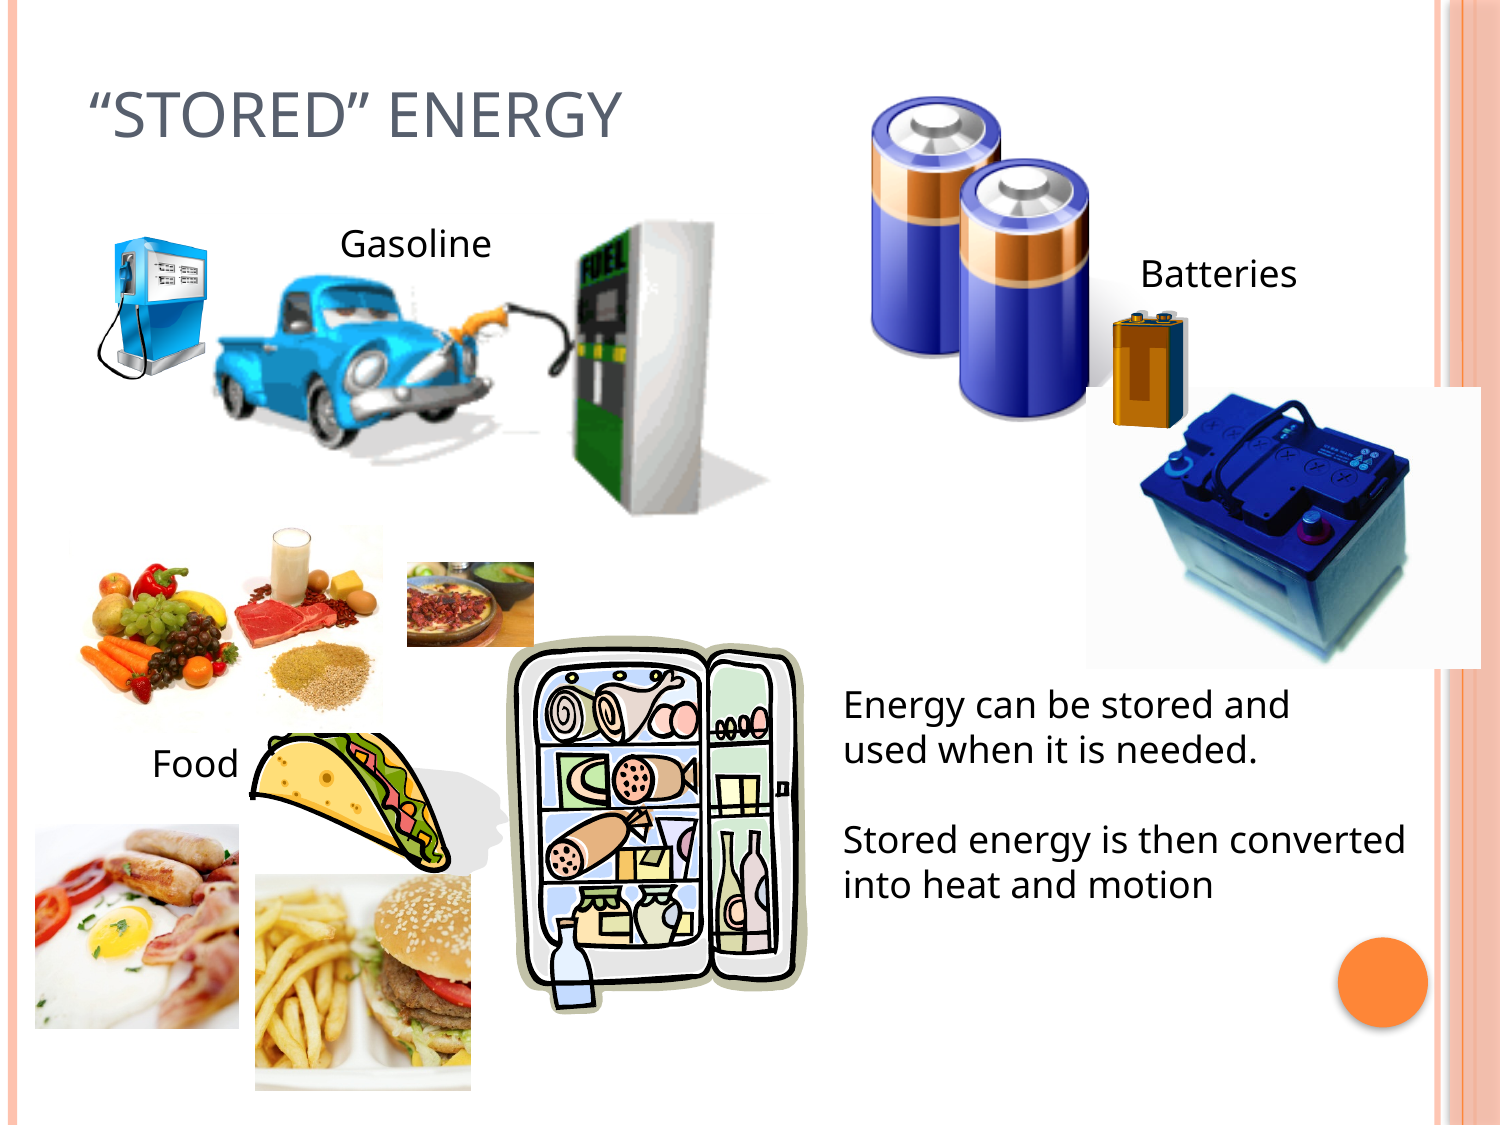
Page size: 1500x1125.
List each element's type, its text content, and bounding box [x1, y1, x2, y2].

picture [68, 211, 813, 1091]
picture [811, 86, 1481, 670]
text_box Batteries [1188, 242, 1388, 303]
title “Stored” Energy [75, 45, 1300, 233]
text_box Energy can be stored and used when it is needed. Stored energy is then converted into heat and motion [828, 673, 1422, 914]
picture [34, 824, 239, 1029]
text_box Food [136, 742, 242, 793]
